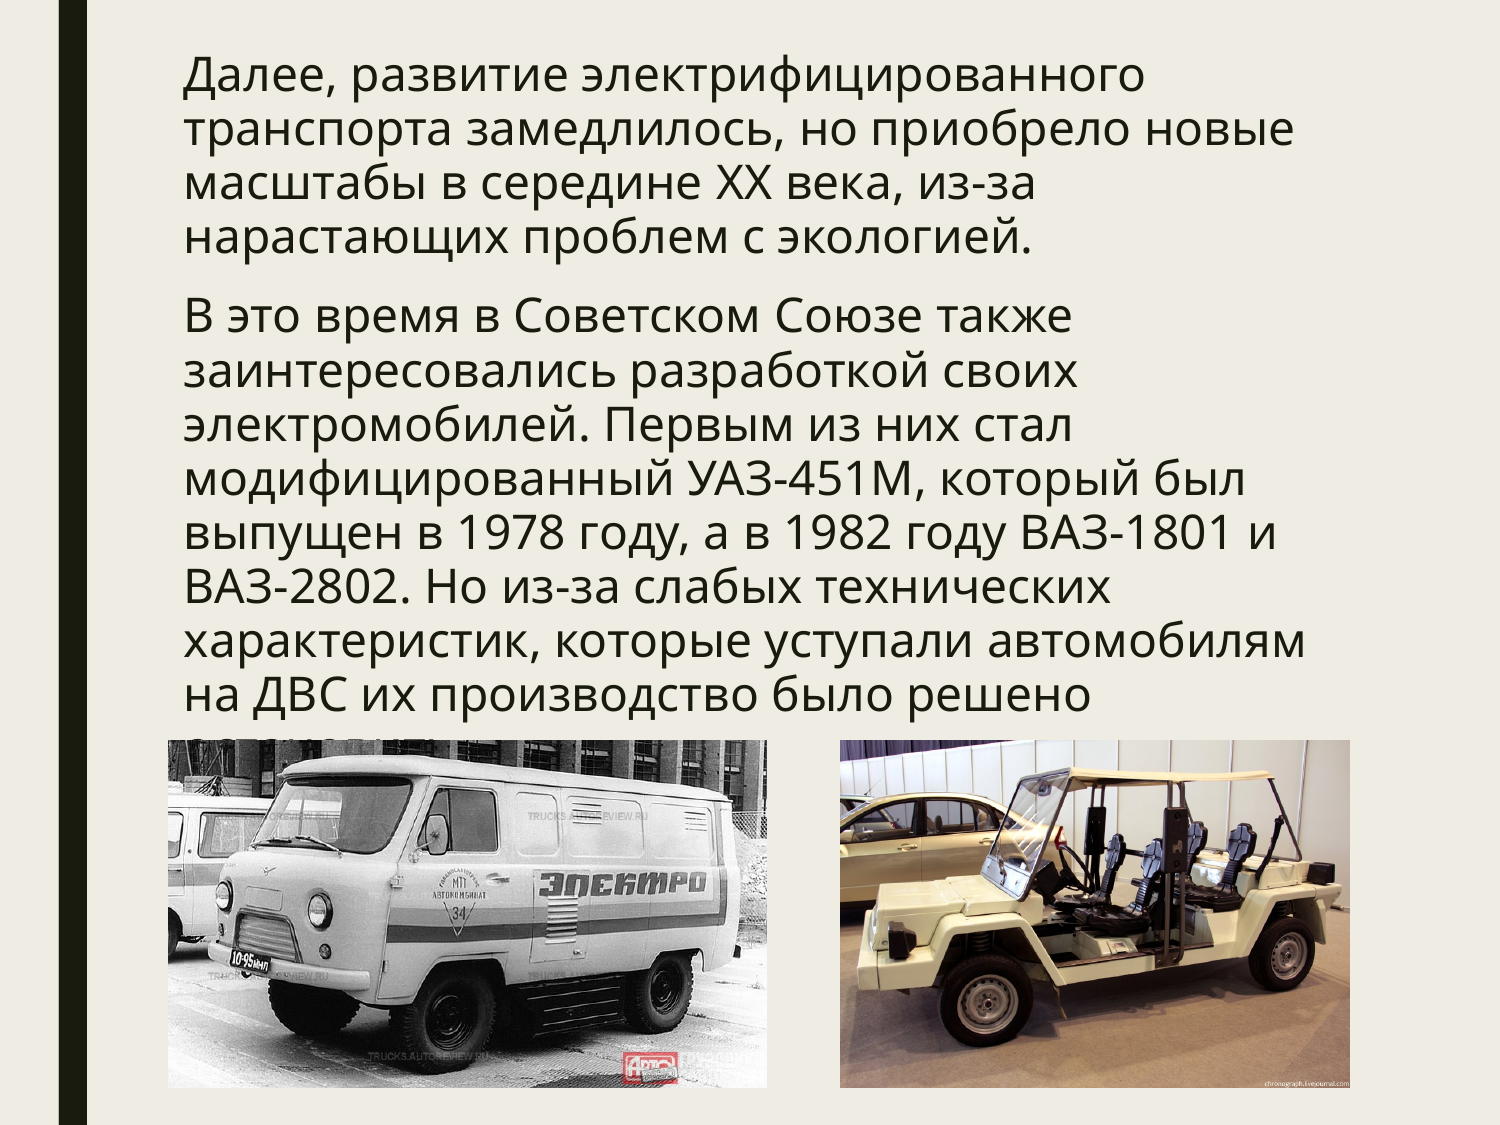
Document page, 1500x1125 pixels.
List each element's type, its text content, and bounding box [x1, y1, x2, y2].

picture [840, 740, 1350, 1088]
picture [168, 740, 767, 1088]
list Далее, развитие электрифицированного транспорта замедлилось, но приобрело новые масштабы в середине XX века, из-за нарастающих проблем с экологией. В это время в Советском Союзе также заинтересовались разработкой своих электромобилей. Первым из них стал модифицированный УАЗ-451М, который был выпущен в 1978 году, а в 1982 году ВАЗ-1801 и ВАЗ-2802. Но из-за слабых технических характеристик, которые уступали автомобилям на ДВС их производство было решено остановить. [168, 40, 1351, 891]
